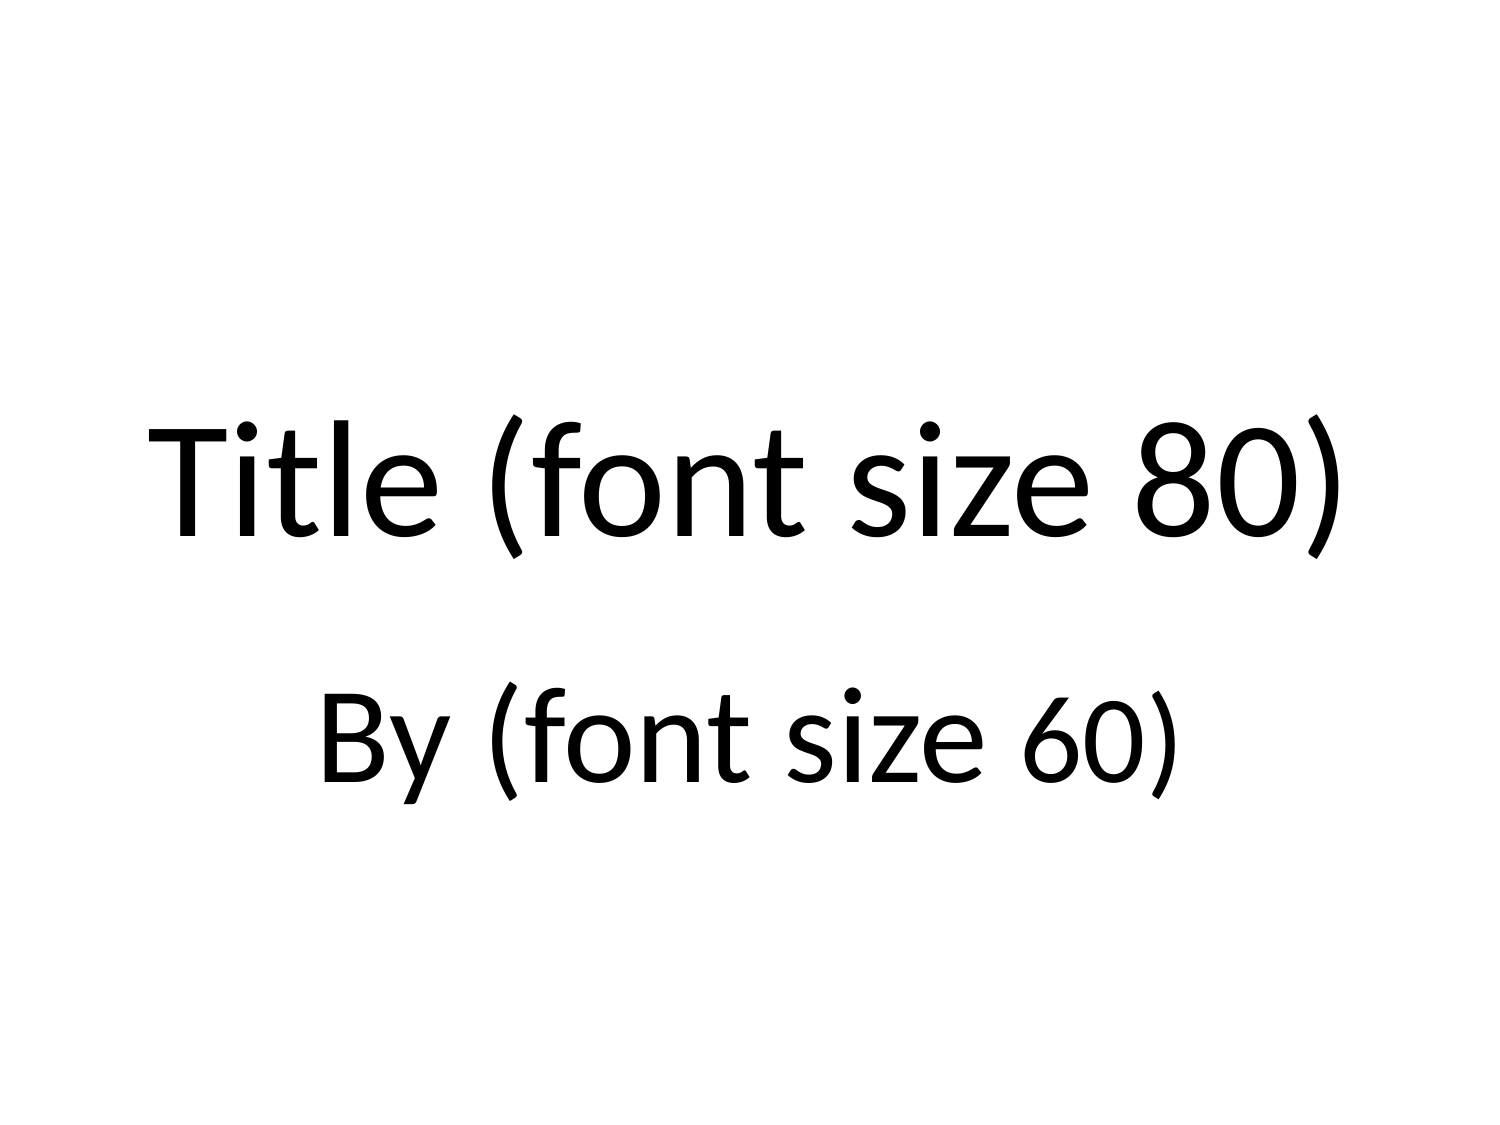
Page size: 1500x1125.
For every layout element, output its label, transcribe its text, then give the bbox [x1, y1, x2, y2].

subtitle By (font size 60) [225, 637, 1275, 925]
title Title (font size 80) [112, 349, 1388, 591]
